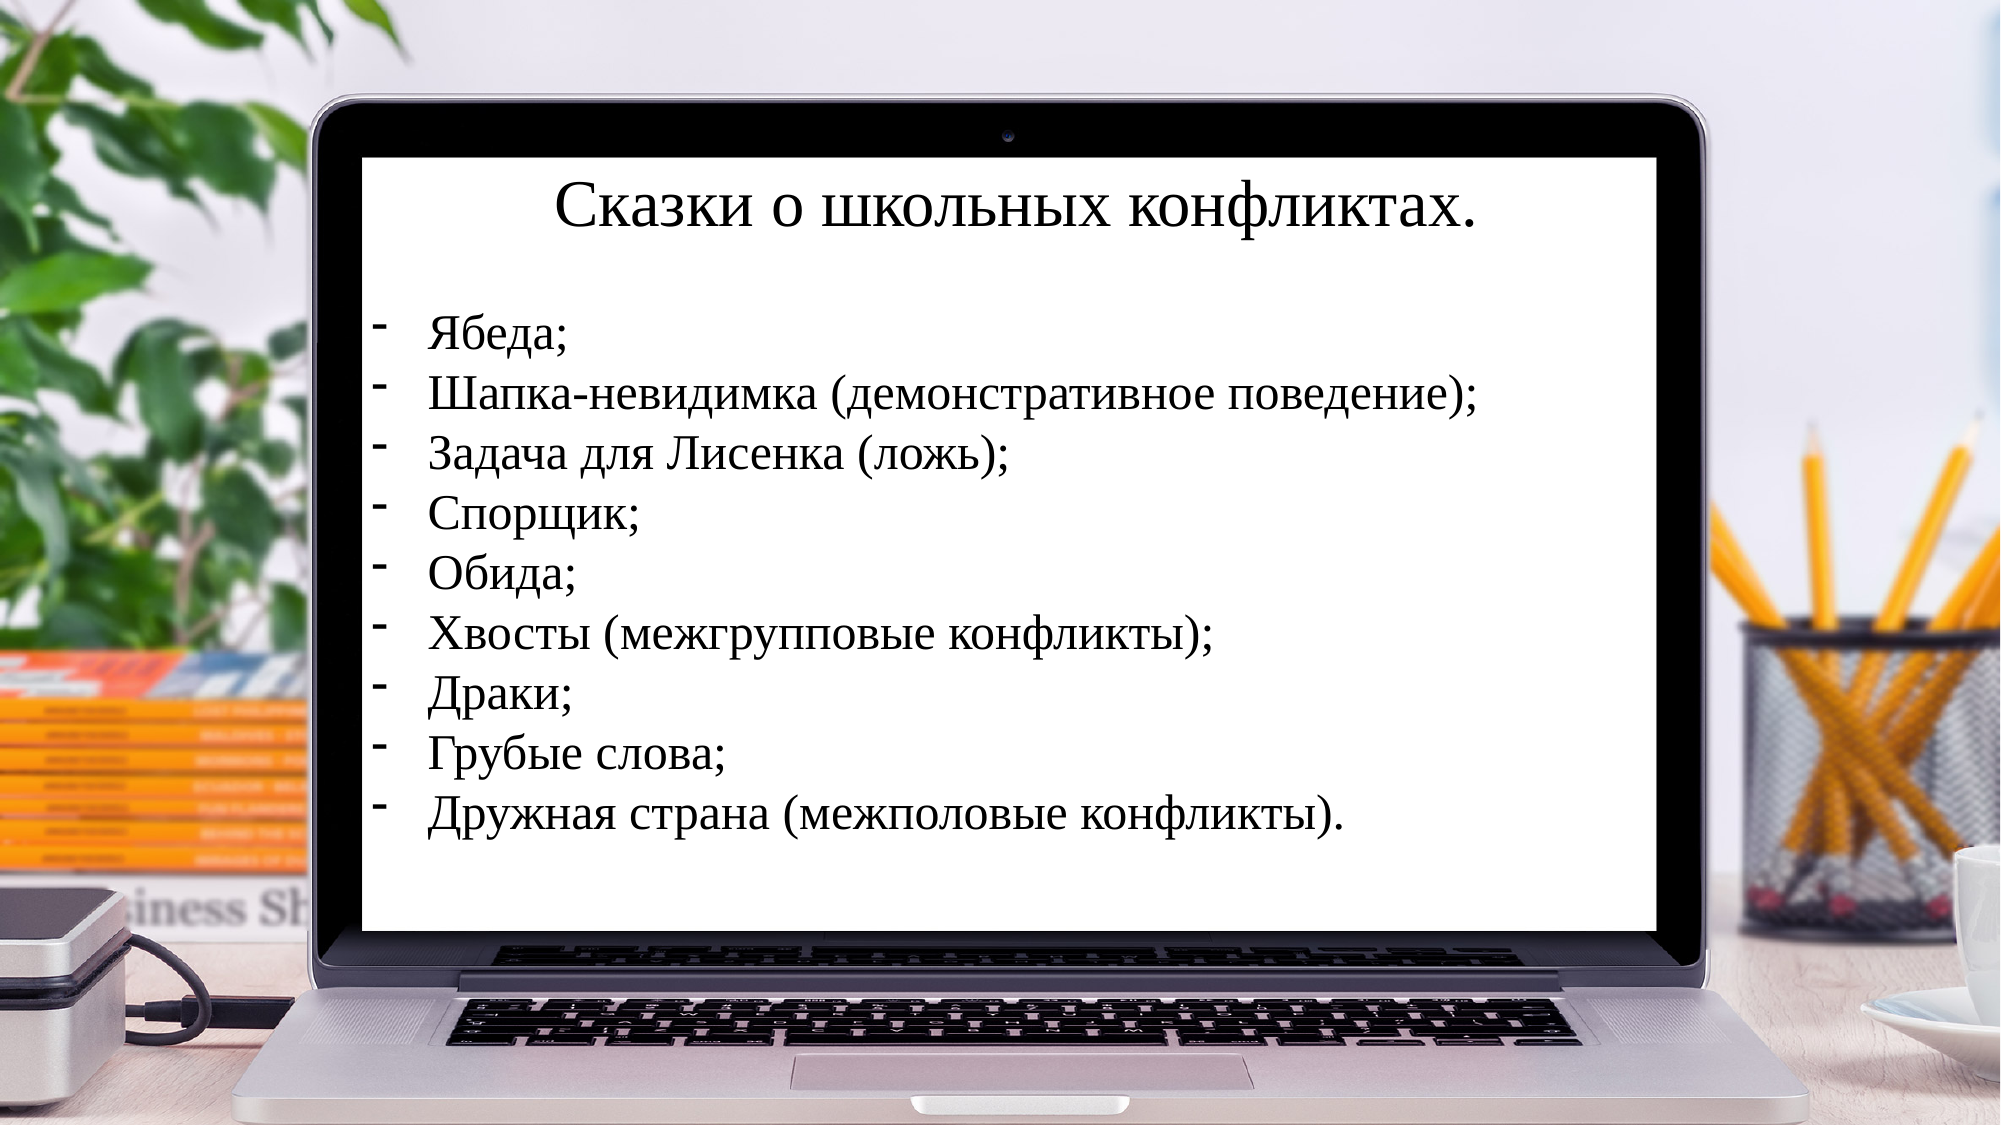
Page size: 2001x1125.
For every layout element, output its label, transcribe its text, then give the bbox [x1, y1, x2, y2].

text_box Ябеда; Шапка-невидимка (демонстративное поведение); Задача для Лисенка (ложь); Спорщик; Обида; Хвосты (межгрупповые конфликты); Драки; Грубые слова; Дружная страна (межполовые конфликты). [356, 291, 1573, 907]
text_box Сказки о школьных конфликтах. [409, 151, 1625, 247]
picture [0, 0, 2001, 1125]
